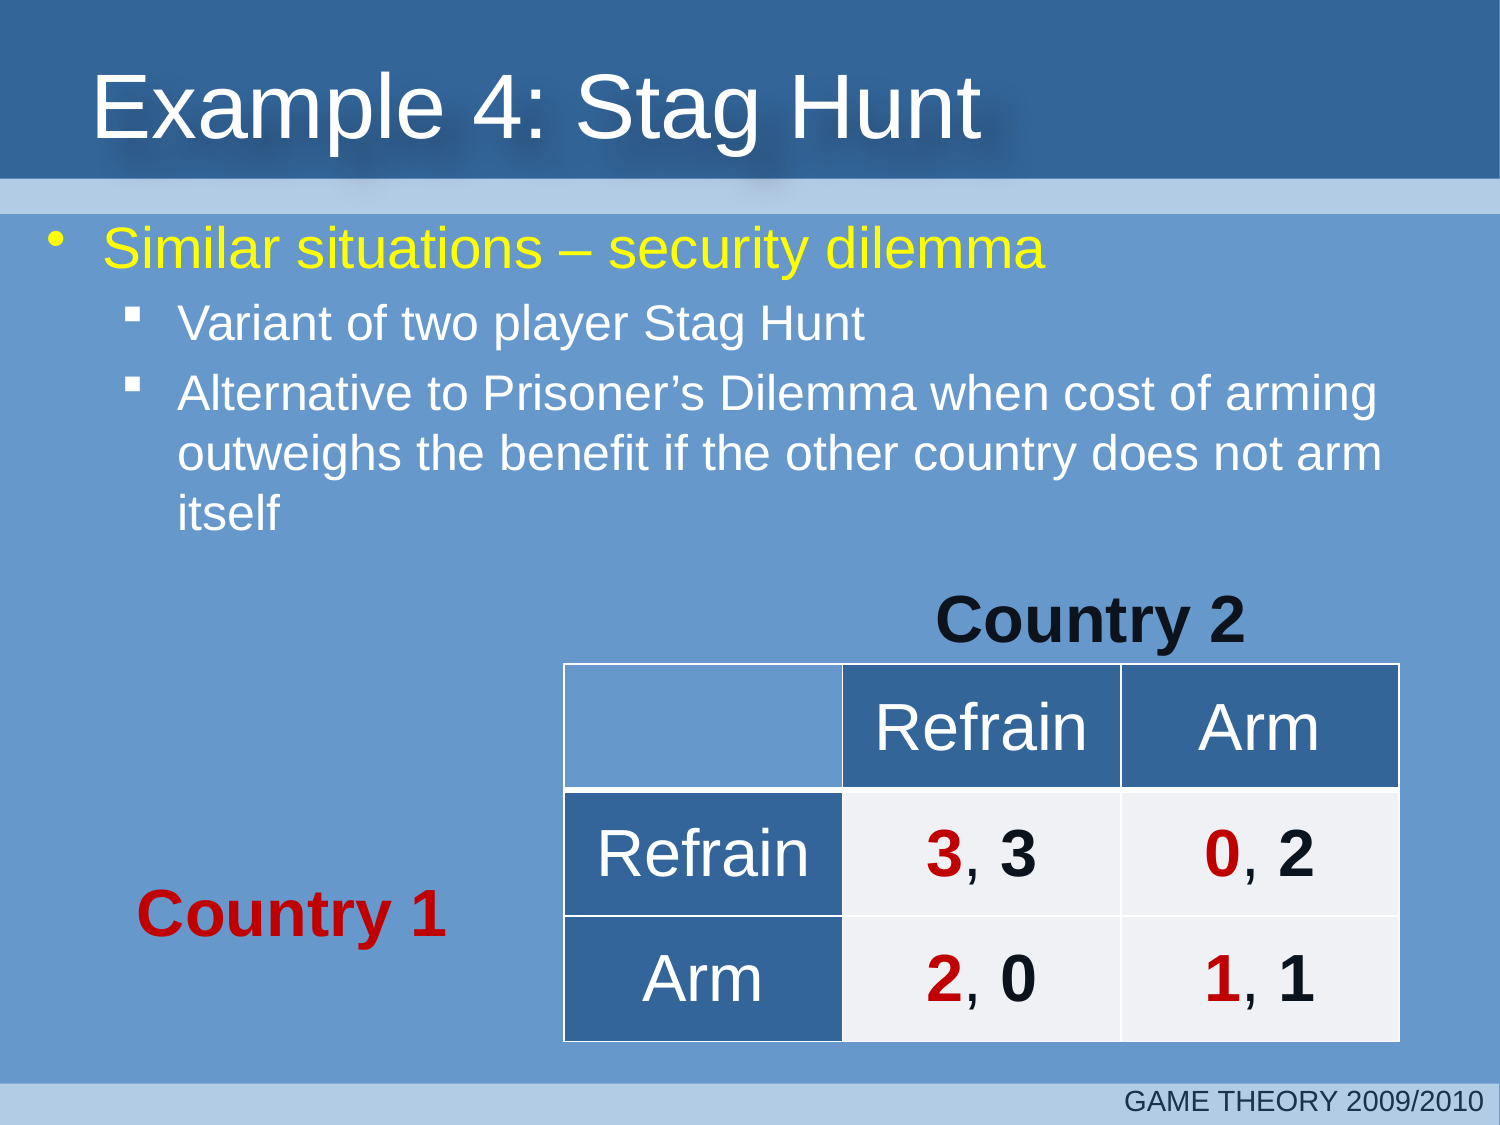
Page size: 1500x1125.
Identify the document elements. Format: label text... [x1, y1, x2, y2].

title Example 4: Stag Hunt [74, 42, 1436, 162]
table_cell Arm [565, 917, 842, 1041]
table_cell 1, 1 [1122, 917, 1398, 1041]
table_header Arm [1122, 665, 1398, 787]
table_header Refrain [843, 665, 1120, 787]
table_cell 0, 2 [1122, 793, 1398, 915]
table_header [565, 665, 842, 787]
table_cell 2, 0 [843, 917, 1120, 1041]
text_box Country 2 [749, 568, 1433, 664]
table_cell 3, 3 [843, 793, 1120, 915]
table_cell Refrain [565, 793, 842, 915]
text_box Country 1 [49, 861, 536, 957]
text_box GAME THEORY 2009/2010 [1109, 1075, 1500, 1125]
text_box Similar situations – security dilemma Variant of two player Stag Hunt Alternative to Prisoner’s Dilemma when cost of arming outweighs the benefit if the other country does not arm itself [31, 203, 1469, 635]
